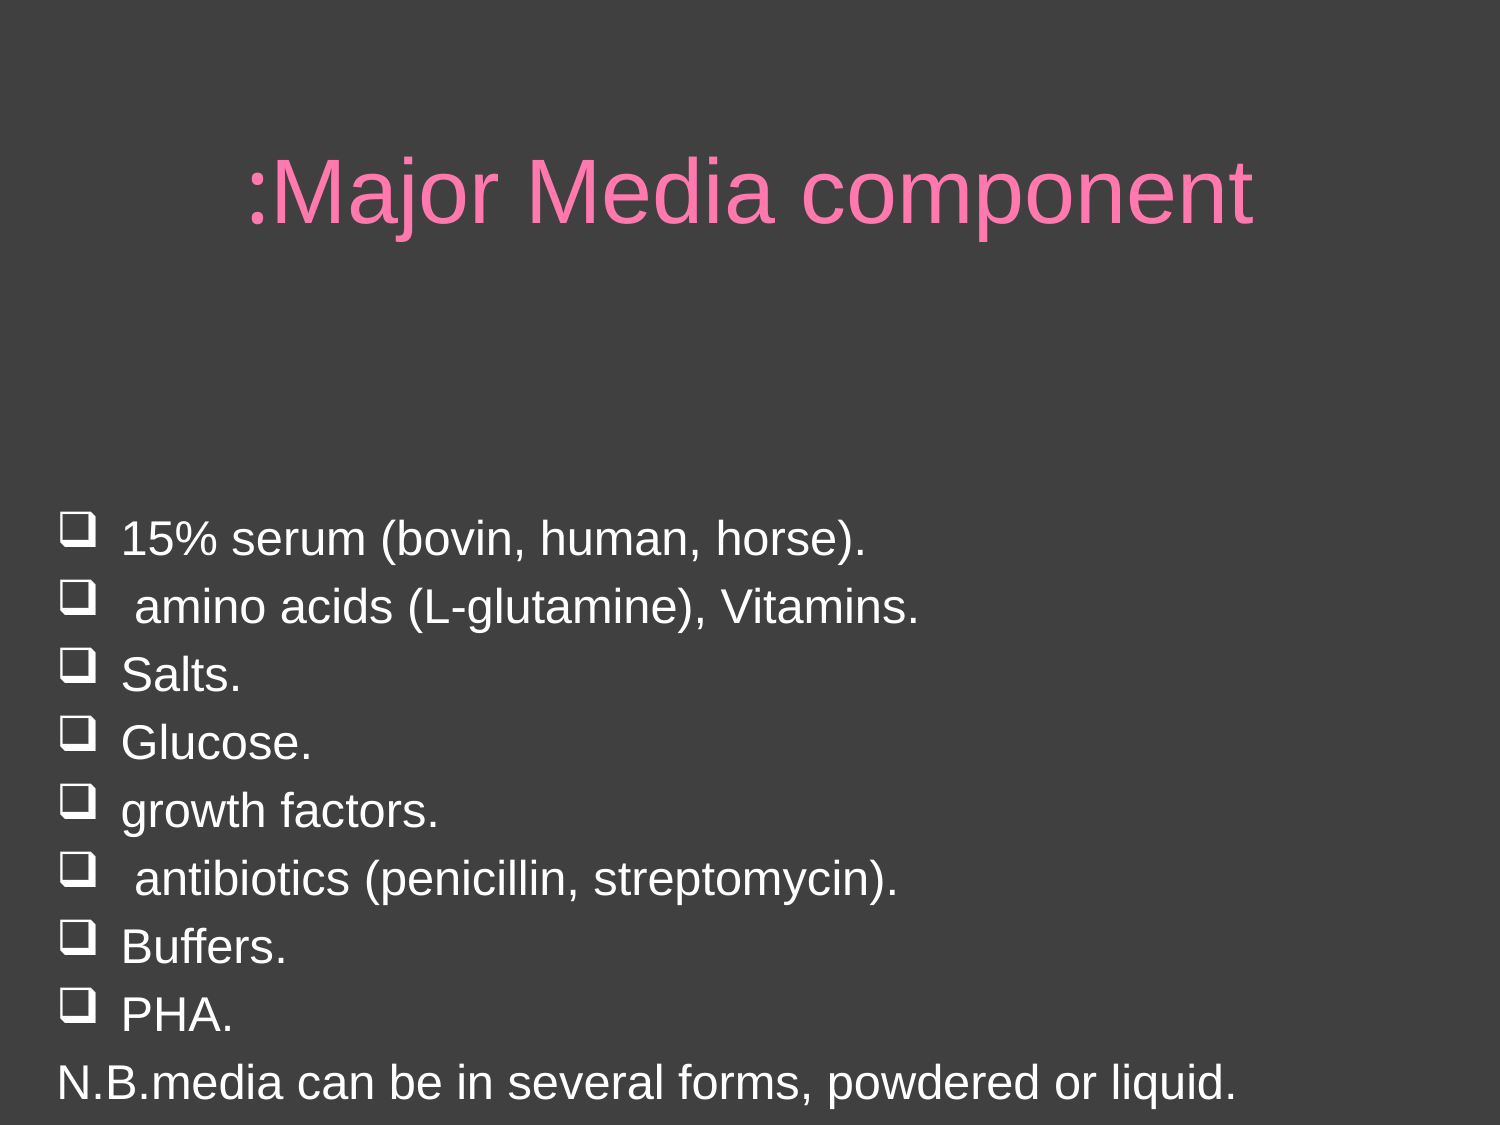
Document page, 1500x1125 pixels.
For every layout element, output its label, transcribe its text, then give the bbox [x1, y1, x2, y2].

subtitle 15% serum (bovin, human, horse). amino acids (L-glutamine), Vitamins. Salts. Glucose. growth factors. antibiotics (penicillin, streptomycin). Buffers. PHA. N.B.media can be in several forms, powdered or liquid. [41, 498, 1447, 1125]
title Major Media component: [112, 66, 1388, 308]
